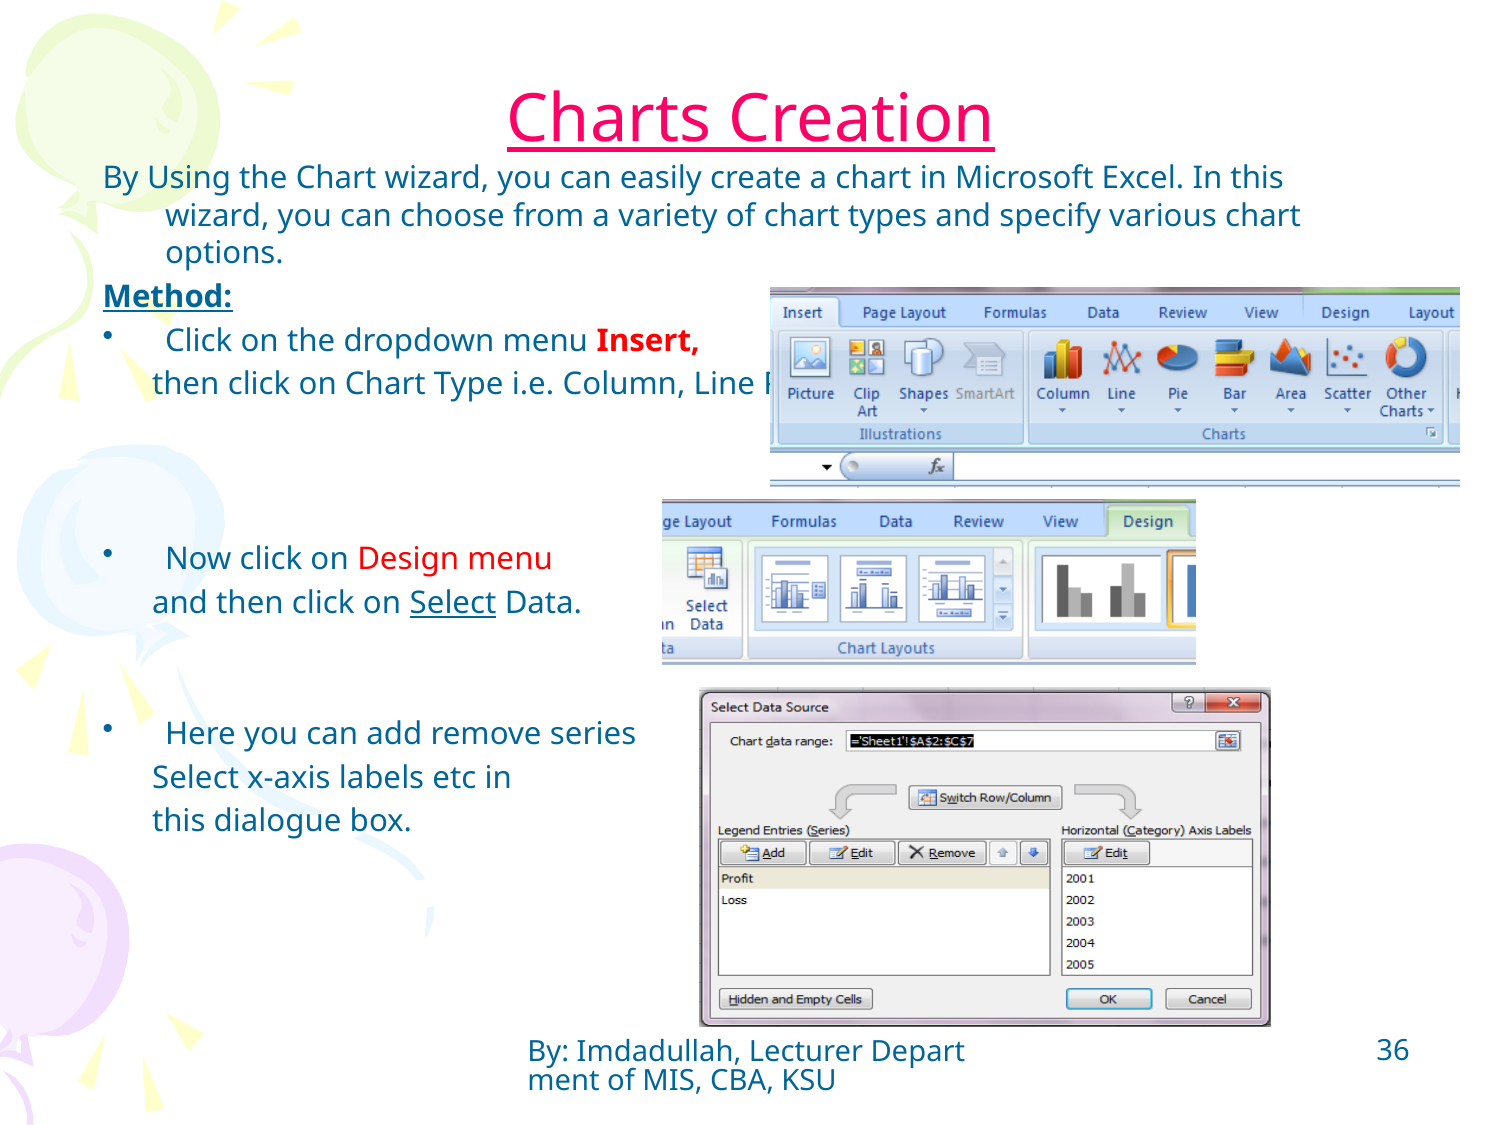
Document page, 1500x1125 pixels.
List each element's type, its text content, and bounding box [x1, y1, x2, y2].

list By Using the Chart wizard, you can easily create a chart in Microsoft Excel. In this wizard, you can choose from a variety of chart types and specify various chart options. Method: Click on the dropdown menu Insert, then click on Chart Type i.e. Column, Line Pie etc. Now click on Design menu and then click on Select Data. Here you can add remove series Select x-axis labels etc in this dialogue box. [87, 163, 1401, 951]
footer By: Imdadullah, Lecturer Department of MIS, CBA, KSU [512, 1024, 988, 1101]
title Charts Creation [74, 37, 1428, 163]
picture [662, 499, 1196, 666]
picture [769, 287, 1460, 488]
slide_number 36 [1074, 1023, 1426, 1100]
picture [699, 687, 1272, 1027]
